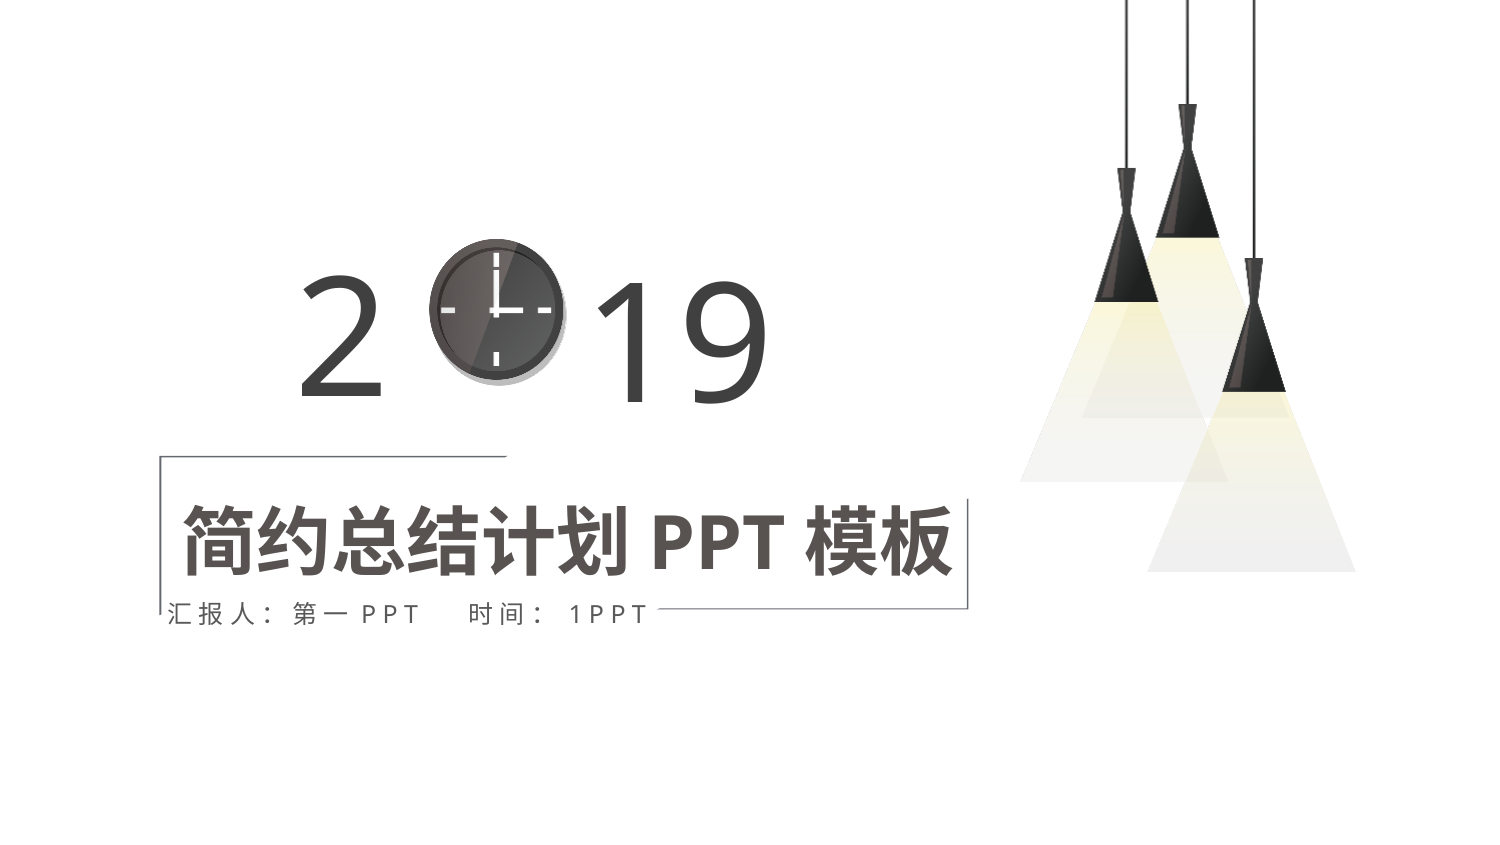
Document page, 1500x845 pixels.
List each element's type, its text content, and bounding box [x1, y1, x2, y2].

text_box 2 [279, 182, 405, 438]
text_box 汇报人：第一PPT 时间：1PPT [152, 585, 661, 636]
picture [417, 226, 572, 399]
picture [1015, 0, 1365, 594]
text_box [157, 453, 510, 585]
text_box [654, 496, 971, 612]
text_box 19 [568, 188, 790, 443]
text_box 简约总结计划PPT模板 [166, 468, 970, 592]
